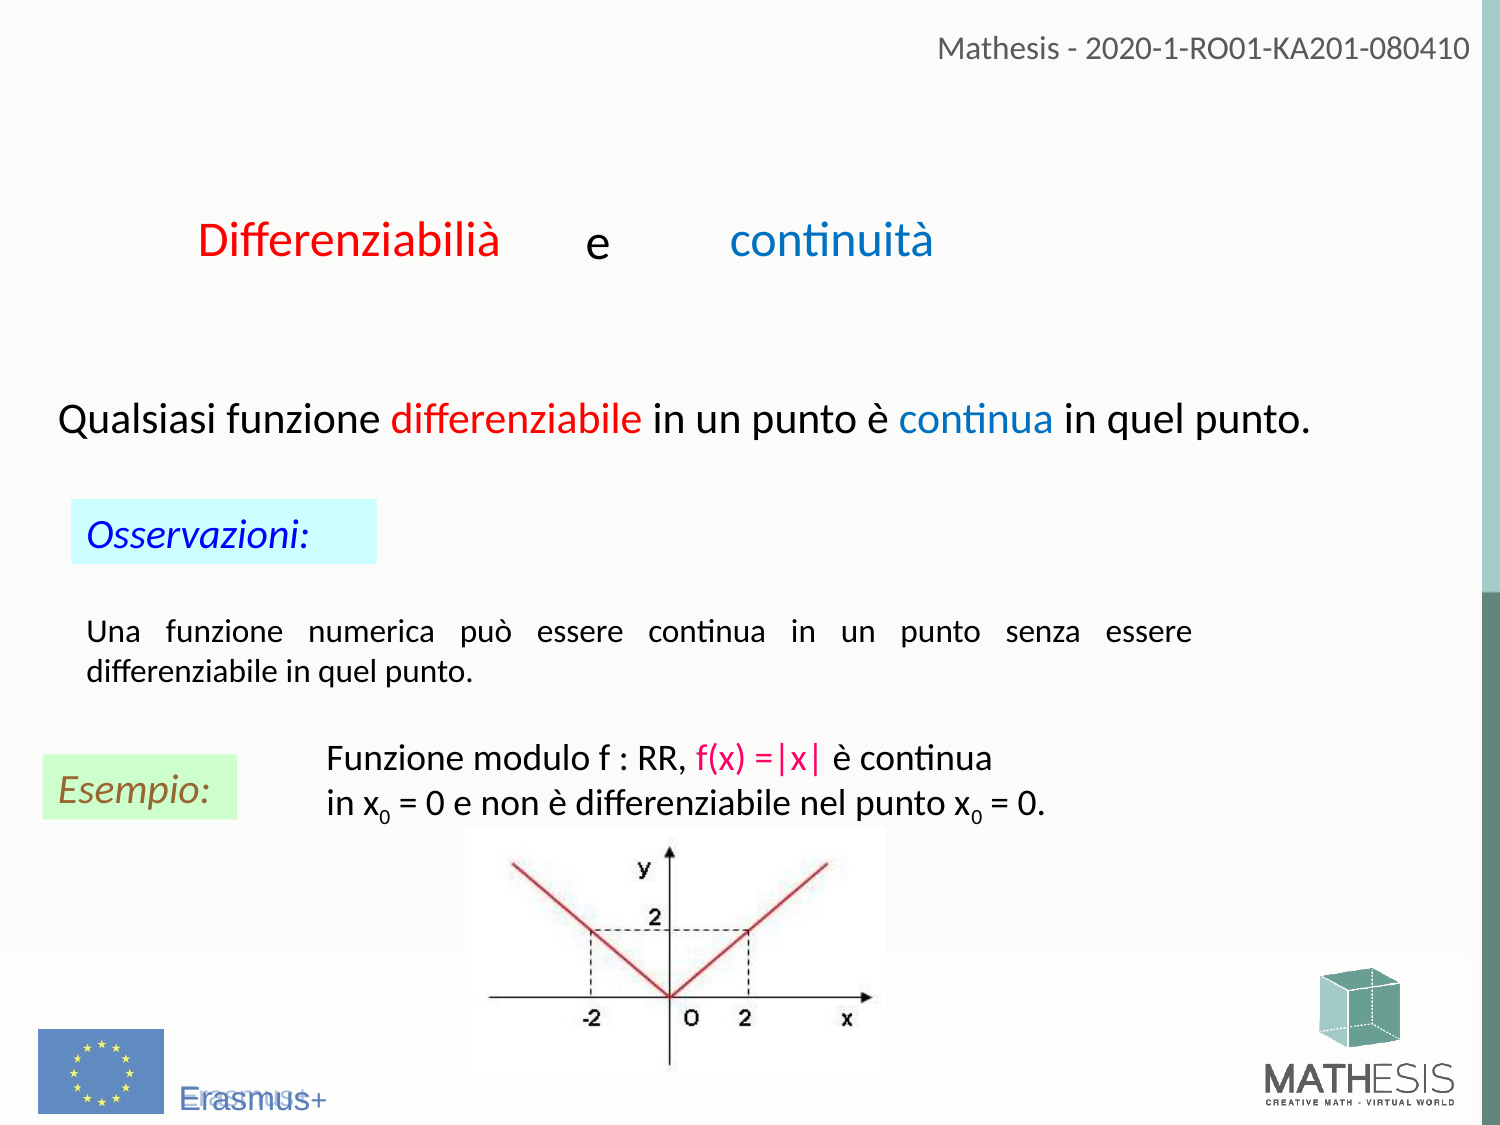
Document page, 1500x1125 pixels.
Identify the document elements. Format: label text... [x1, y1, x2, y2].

text_box Funzione modulo f : RR, f(x) =|x| è continua in x0 = 0 e non è differenziabile nel punto x0 = 0. [311, 724, 1382, 836]
picture [465, 825, 886, 1079]
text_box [182, 198, 952, 278]
text_box Osservazioni: [71, 499, 377, 565]
text_box Una funzione numerica può essere continua in un punto senza essere differenziabile in quel punto. [71, 602, 1209, 697]
text_box Qualsiasi funzione differenziabile in un punto è continua in quel punto. [42, 382, 1500, 450]
text_box Esempio: [42, 754, 237, 820]
